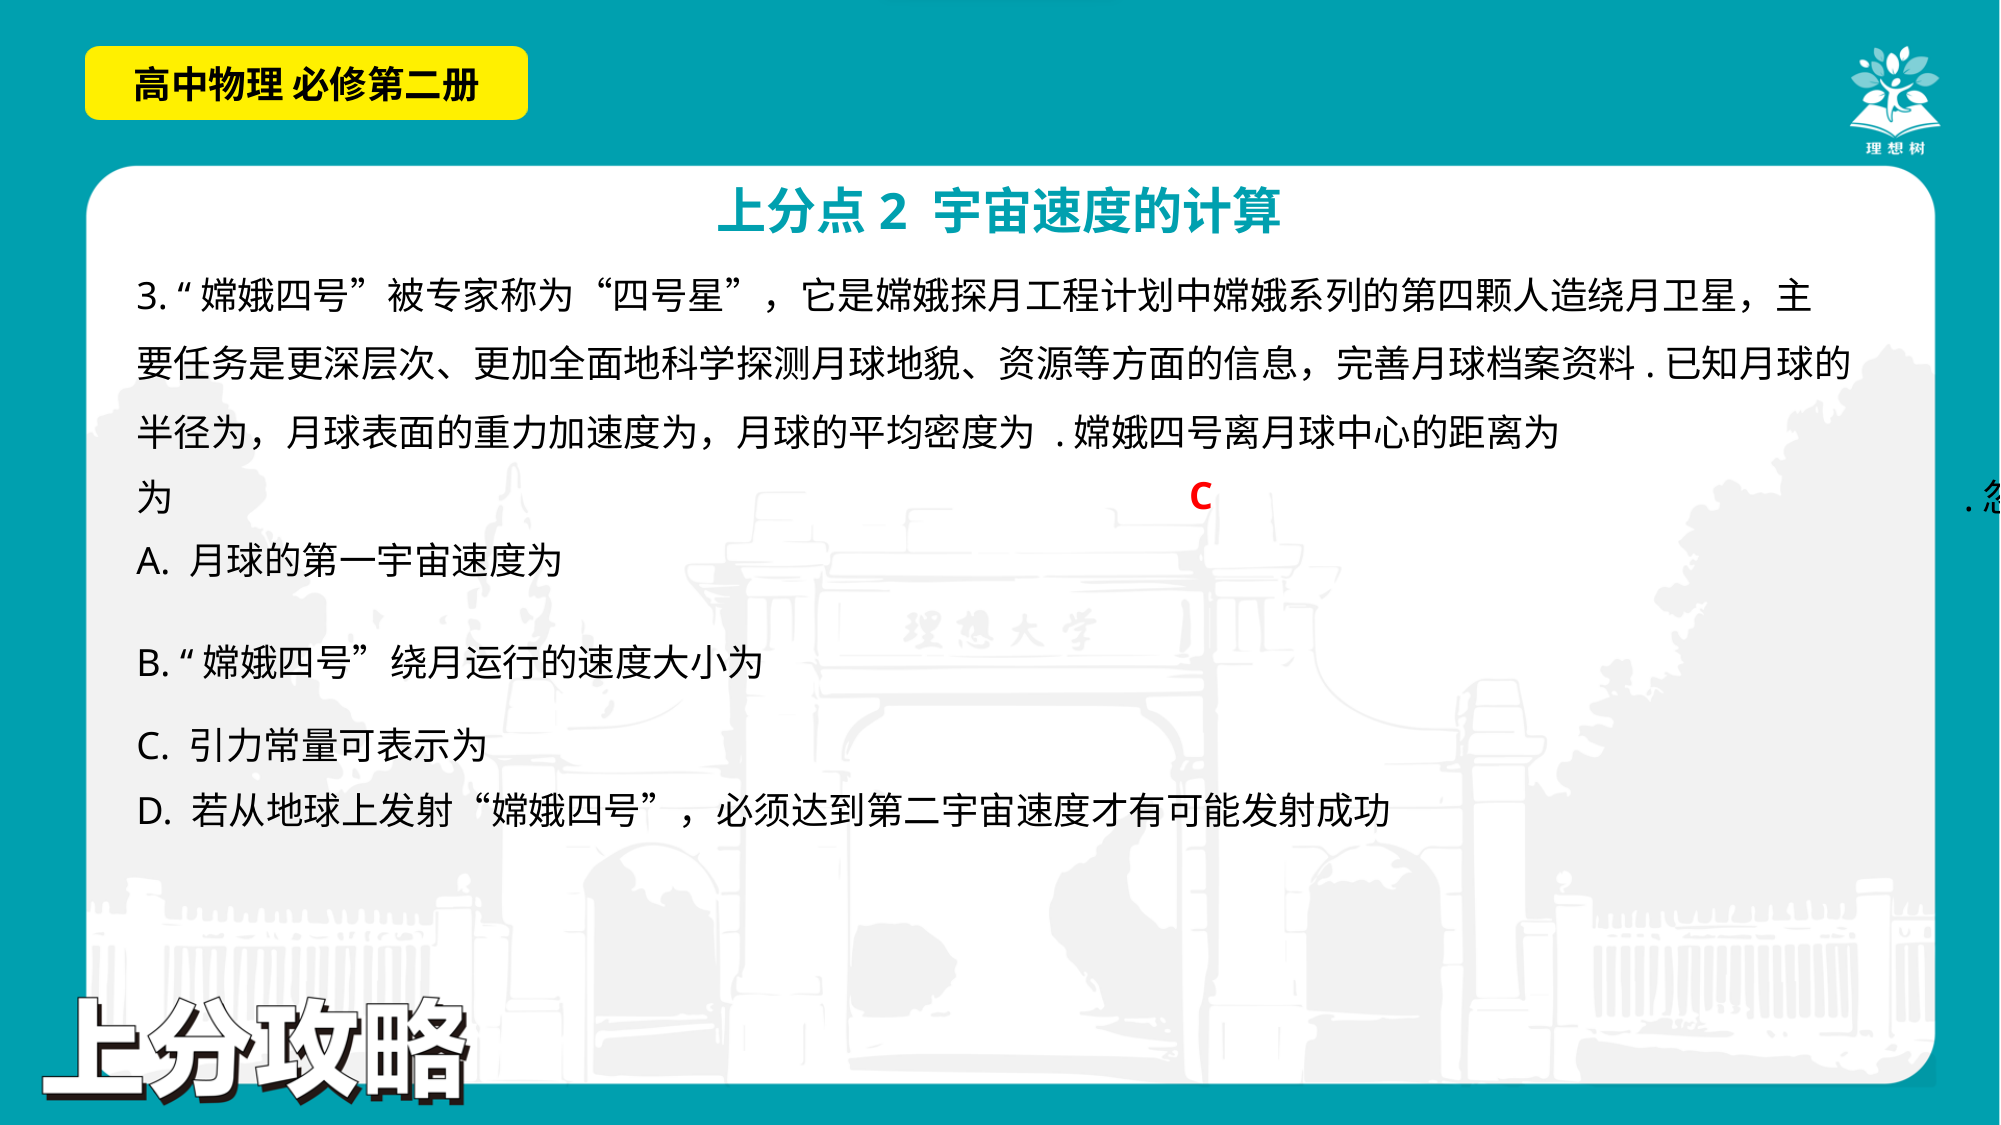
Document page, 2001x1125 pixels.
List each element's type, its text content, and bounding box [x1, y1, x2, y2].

text_box C [1173, 452, 1229, 511]
picture [0, 0, 2000, 1125]
